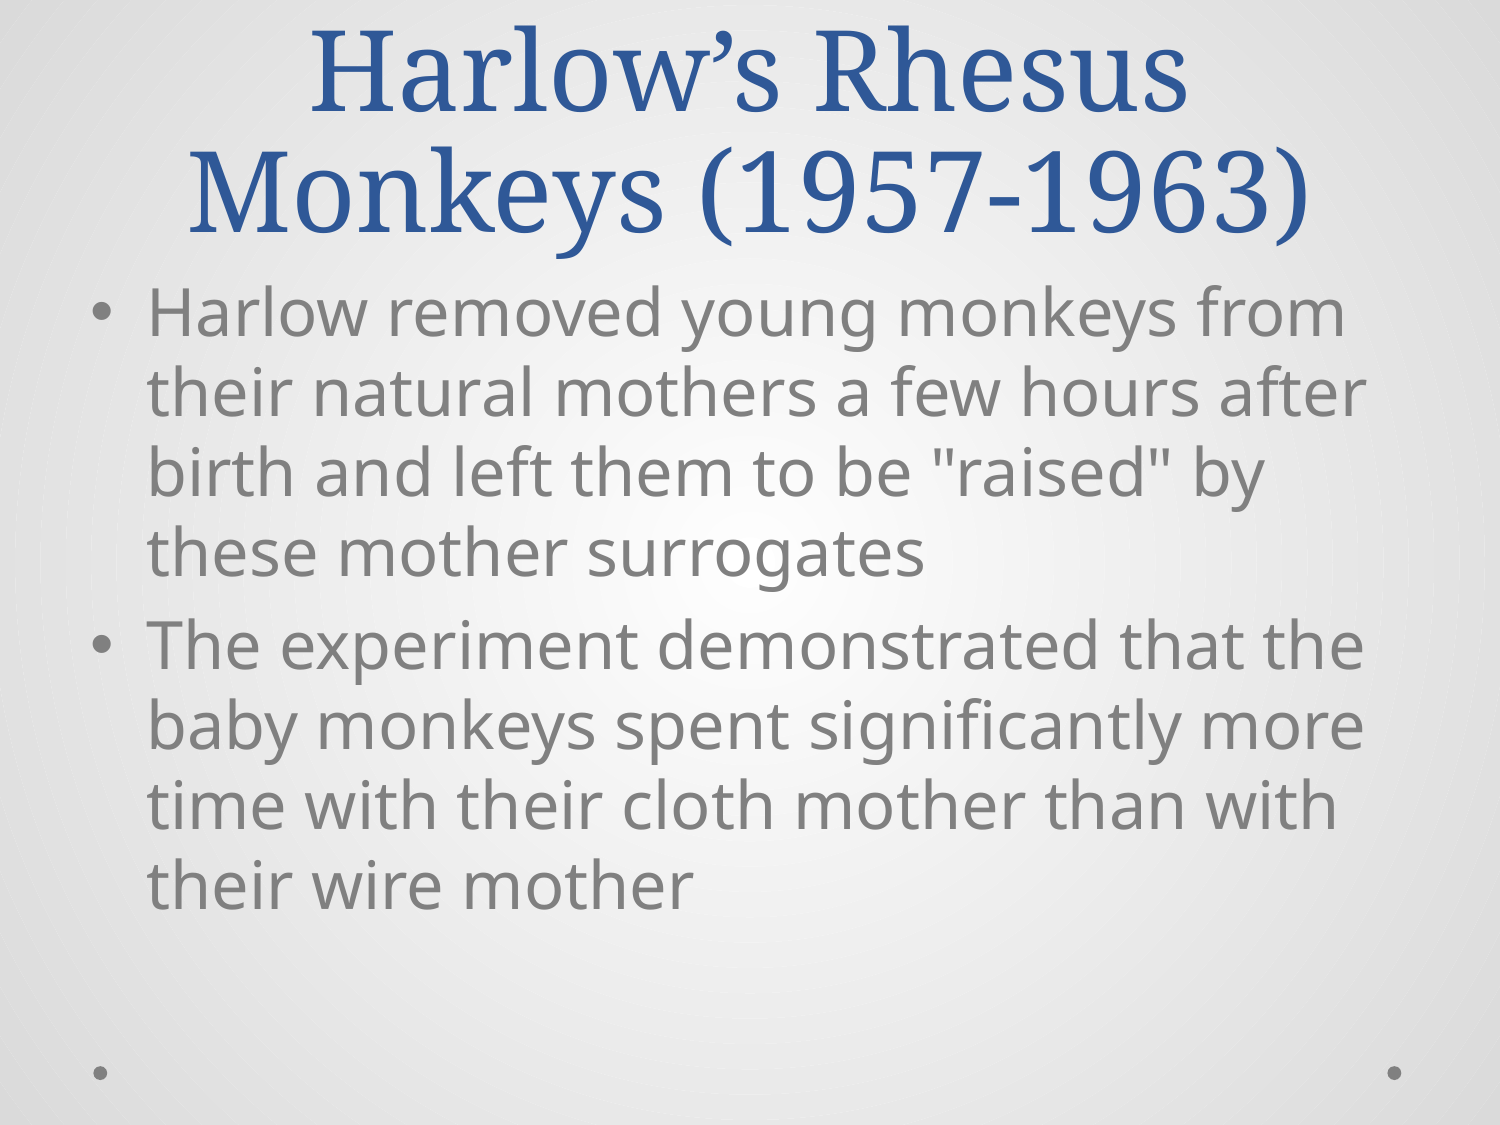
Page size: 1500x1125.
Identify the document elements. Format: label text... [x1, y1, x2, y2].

list Harlow removed young monkeys from their natural mothers a few hours after birth and left them to be "raised" by these mother surrogates The experiment demonstrated that the baby monkeys spent significantly more time with their cloth mother than with their wire mother [75, 262, 1425, 1005]
title Harlow’s Rhesus Monkeys (1957-1963) [75, 0, 1425, 262]
